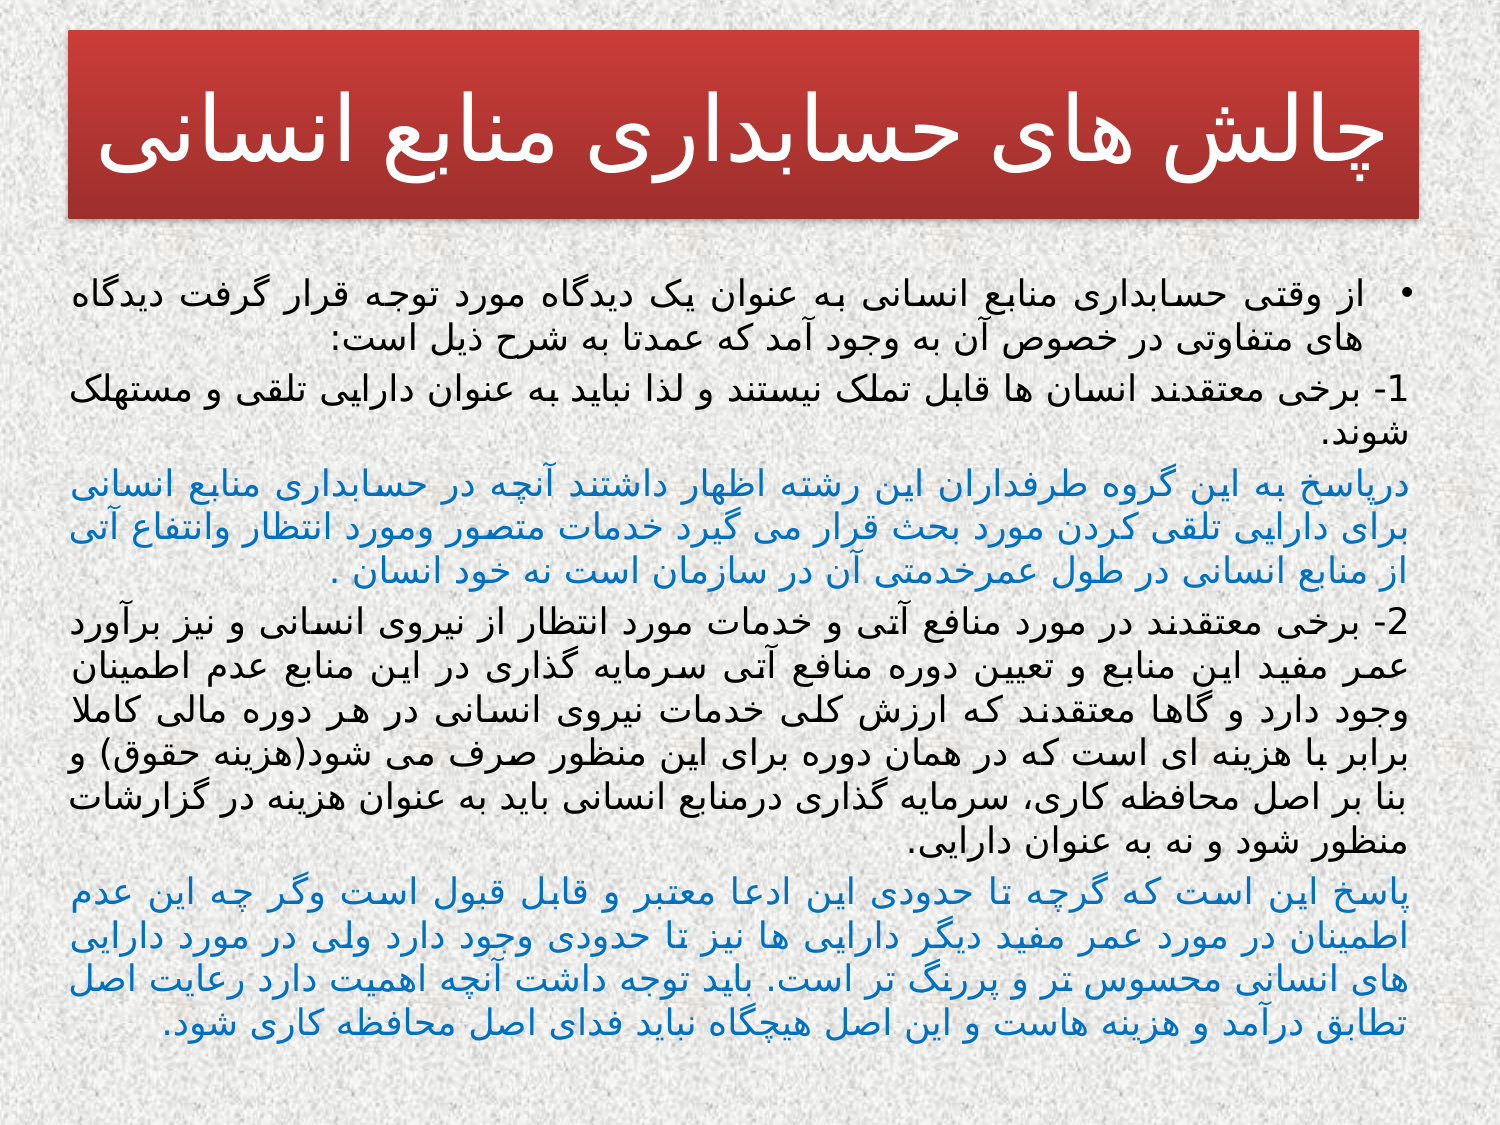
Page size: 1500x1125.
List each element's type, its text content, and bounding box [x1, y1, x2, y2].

list از وقتی حسابداری منابع انسانی به عنوان یک دیدگاه مورد توجه قرار گرفت دیدگاه های متفاوتی در خصوص آن به وجود آمد که عمدتا به شرح ذیل است: 1- برخی معتقدند انسان ها قابل تملک نیستند و لذا نباید به عنوان دارایی تلقی و مستهلک شوند. درپاسخ به این گروه طرفداران این رشته اظهار داشتند آنچه در حسابداری منابع انسانی برای دارایی تلقی کردن مورد بحث قرار می گیرد خدمات متصور ومورد انتظار وانتفاع آتی از منابع انسانی در طول عمرخدمتی آن در سازمان است نه خود انسان . 2- برخی معتقدند در مورد منافع آتی و خدمات مورد انتظار از نیروی انسانی و نیز برآورد عمر مفید این منابع و تعیین دوره منافع آتی سرمایه گذاری در این منابع عدم اطمینان وجود دارد و گاها معتقدند که ارزش کلی خدمات نیروی انسانی در هر دوره مالی کاملا برابر با هزینه ای است که در همان دوره برای این منظور صرف می شود(هزینه حقوق) و بنا بر اصل محافظه کاری، سرمایه گذاری درمنابع انسانی باید به عنوان هزینه در گزارشات منظور شود و نه به عنوان دارایی. پاسخ این است که گرچه تا حدودی این ادعا معتبر و قابل قبول است وگر چه این عدم اطمینان در مورد عمر مفید دیگر دارایی ها نیز تا حدودی وجود دارد ولی در مورد دارایی های انسانی محسوس تر و پررنگ تر است. باید توجه داشت آنچه اهمیت دارد رعایت اصل تطابق درآمد و هزینه هاست و این اصل هیچگاه نباید فدای اصل محافظه کاری شود. [53, 262, 1425, 1071]
title چالش های حسابداری منابع انسانی [68, 30, 1419, 219]
picture [0, 0, 1500, 1125]
